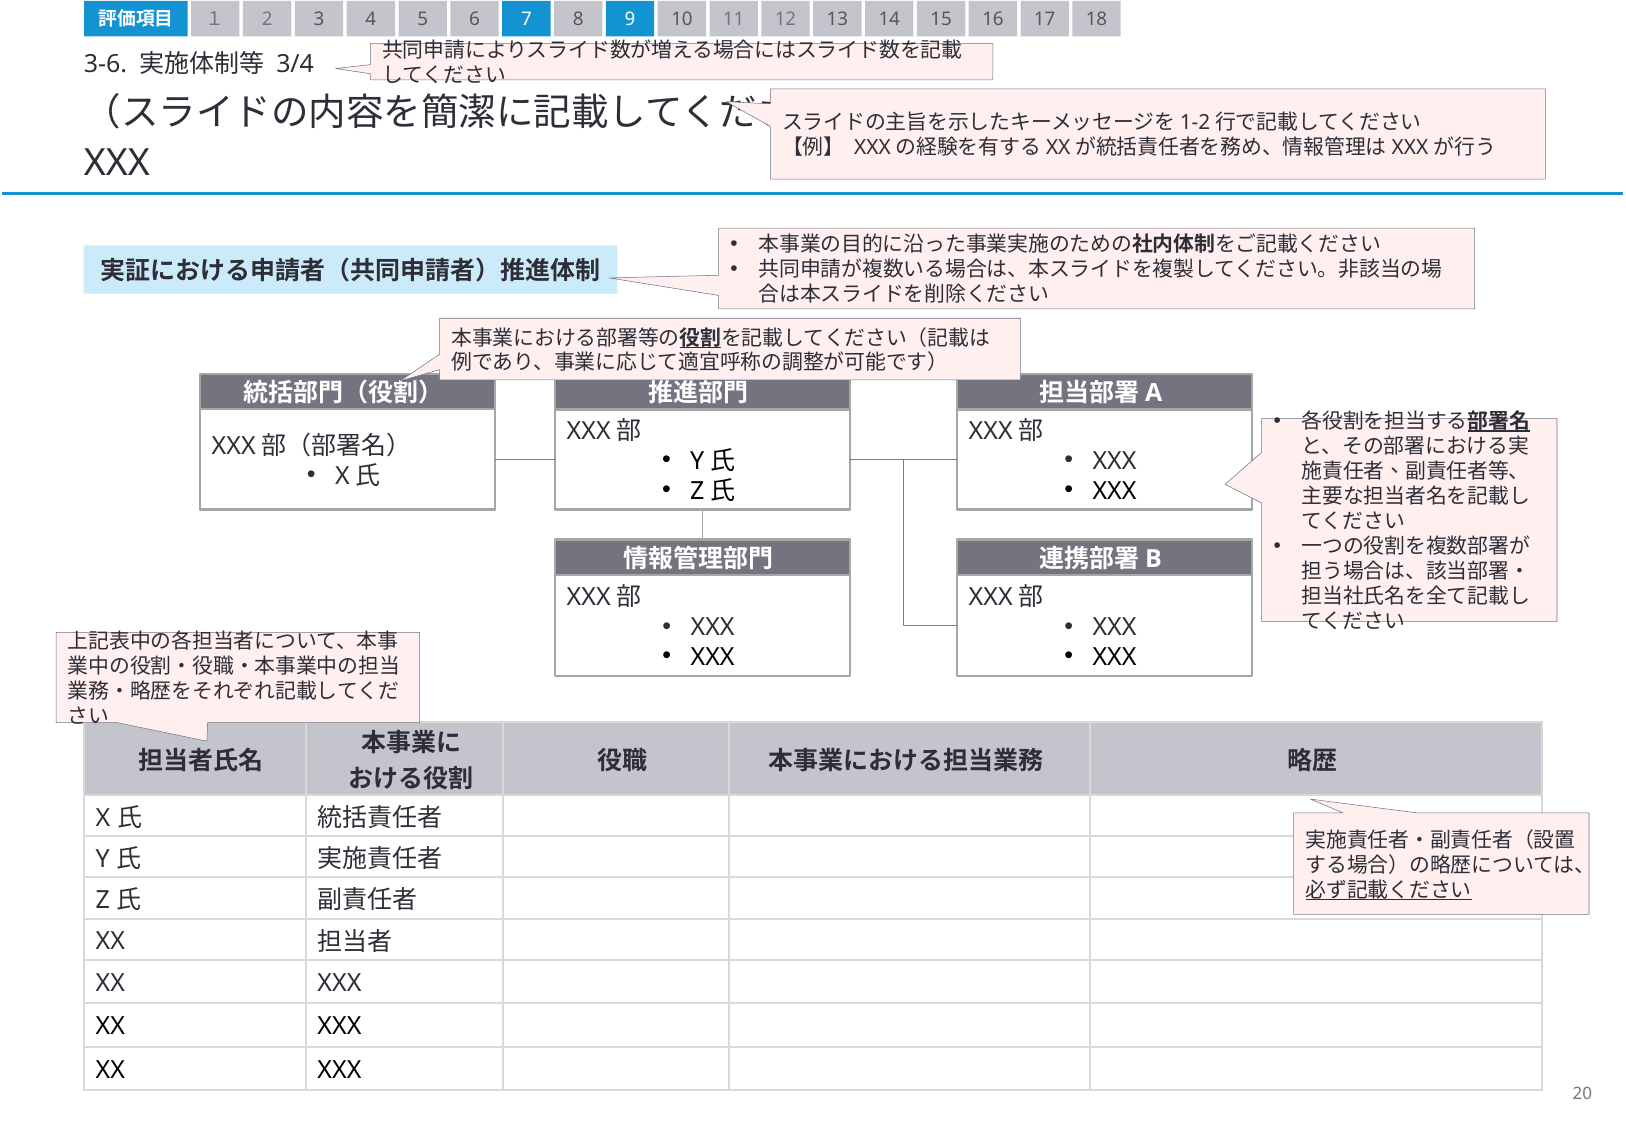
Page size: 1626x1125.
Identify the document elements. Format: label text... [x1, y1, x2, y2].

text_box 本事業の目的に沿った事業実施のための社内体制をご記載ください 共同申請が複数いる場合は、本スライドを複製してください。非該当の場合は本スライドを削除ください [608, 227, 1476, 310]
text_box 情報管理部門 [554, 539, 849, 576]
text_box 連携部署B [958, 539, 1253, 576]
table_cell [504, 796, 728, 835]
table_cell [730, 1048, 1089, 1089]
table_cell 担当者 [307, 920, 502, 959]
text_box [849, 460, 958, 626]
table_cell Z氏 [85, 878, 305, 918]
list （スライドの内容を簡潔に記載してください） XXX [84, 83, 1543, 183]
table_header 役職 [504, 723, 728, 794]
table_cell XXX [307, 961, 502, 1002]
table_cell XXX [307, 1048, 502, 1089]
table_cell [504, 1048, 728, 1089]
table_header 略歴 [1091, 723, 1541, 794]
table_cell X氏 [85, 796, 305, 835]
table_cell 統括責任者 [307, 796, 502, 835]
table_cell [1091, 878, 1541, 918]
table_cell 副責任者 [307, 878, 502, 918]
text_box 各役割を担当する部署名と、その部署における実施責任者、副責任者等、主要な担当者名を記載してください 一つの役割を複数部署が担う場合は、該当部署・担当社氏名を全て記載してください [1224, 417, 1558, 623]
table_header 本事業に おける役割 [307, 723, 502, 794]
table_cell [730, 961, 1089, 1002]
list 3-6. 実施体制等 3/4 [84, 40, 1543, 82]
text_box 実施責任者・副責任者（設置する場合）の略歴については、必ず記載ください [1292, 798, 1590, 916]
table_cell [1091, 1048, 1541, 1089]
table_cell [504, 878, 728, 918]
table_cell Y氏 [85, 837, 305, 876]
table_cell [730, 837, 1089, 876]
table_cell XX [85, 1048, 305, 1089]
text_box XXX部（部署名） X氏 [199, 408, 496, 510]
table_cell XX [85, 920, 305, 959]
table_cell [504, 961, 728, 1002]
table_cell [1091, 920, 1541, 959]
table_cell XXX [307, 1004, 502, 1046]
table_cell [1091, 837, 1292, 876]
text_box 本事業における部署等の役割を記載してください（記載は例であり、事業に応じて適宜呼称の調整が可能です） [399, 317, 1022, 382]
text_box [83, 0, 1122, 37]
text_box スライドの主旨を示したキーメッセージを1-2行で記載してください 【例】 XXXの経験を有するXXが統括責任者を務め、情報管理はXXXが行う [725, 87, 1547, 180]
text_box 推進部門 [554, 381, 851, 410]
text_box 担当部署A [956, 373, 1253, 410]
table_cell [1091, 1004, 1541, 1046]
table_cell XX [85, 1004, 305, 1046]
table_cell [1091, 796, 1541, 835]
text_box 実証における申請者（共同申請者）推進体制 [83, 244, 618, 295]
text_box XXX部 XXX XXX [956, 410, 1253, 510]
table_cell [730, 796, 1089, 835]
table_cell XX [85, 961, 305, 1002]
table_cell [730, 878, 1089, 918]
table_cell [504, 1004, 728, 1046]
table_cell [504, 920, 728, 959]
text_box XXX部 Y氏 Z氏 [554, 410, 851, 510]
table_cell 実施責任者 [307, 837, 502, 876]
table_header 本事業における担当業務 [730, 723, 1089, 794]
text_box 共同申請によりスライド数が増える場合にはスライド数を記載してください [334, 42, 994, 81]
table_cell [730, 1004, 1089, 1046]
text_box XXX部 XXX XXX [554, 576, 851, 676]
table_header 担当者氏名 [85, 724, 305, 794]
table_cell [504, 837, 728, 876]
table_cell [730, 920, 1089, 959]
text_box 統括部門（役割） [199, 373, 496, 408]
table_cell [1091, 961, 1541, 1002]
text_box 上記表中の各担当者について、本事業中の役割・役職・本事業中の担当業務・略歴をそれぞれ記載してください [55, 631, 421, 743]
text_box XXX部 XXX XXX [956, 576, 1253, 676]
